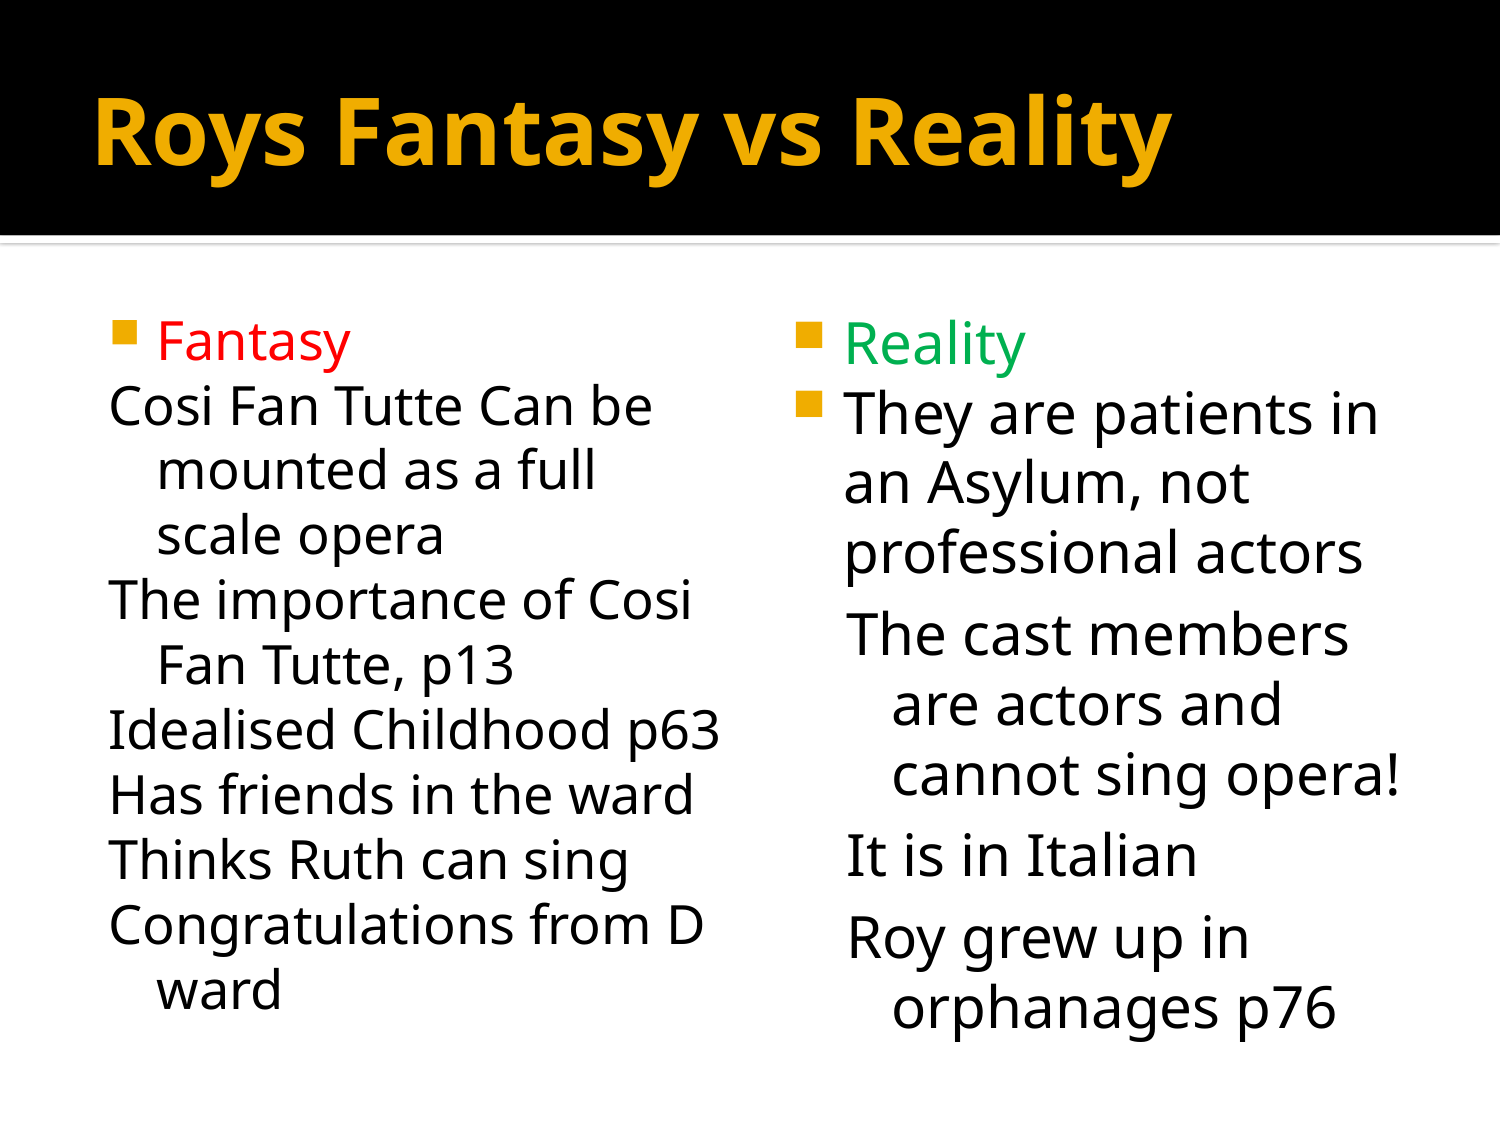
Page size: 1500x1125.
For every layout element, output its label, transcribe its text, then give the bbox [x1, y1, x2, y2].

title Roys Fantasy vs Reality [75, 24, 1425, 231]
list Reality They are patients in an Asylum, not professional actors The cast members are actors and cannot sing opera! It is in Italian Roy grew up in orphanages p76 [762, 291, 1425, 1050]
list Fantasy Cosi Fan Tutte Can be mounted as a full scale opera The importance of Cosi Fan Tutte, p13 Idealised Childhood p63 Has friends in the ward Thinks Ruth can sing Congratulations from D ward [75, 291, 738, 1050]
